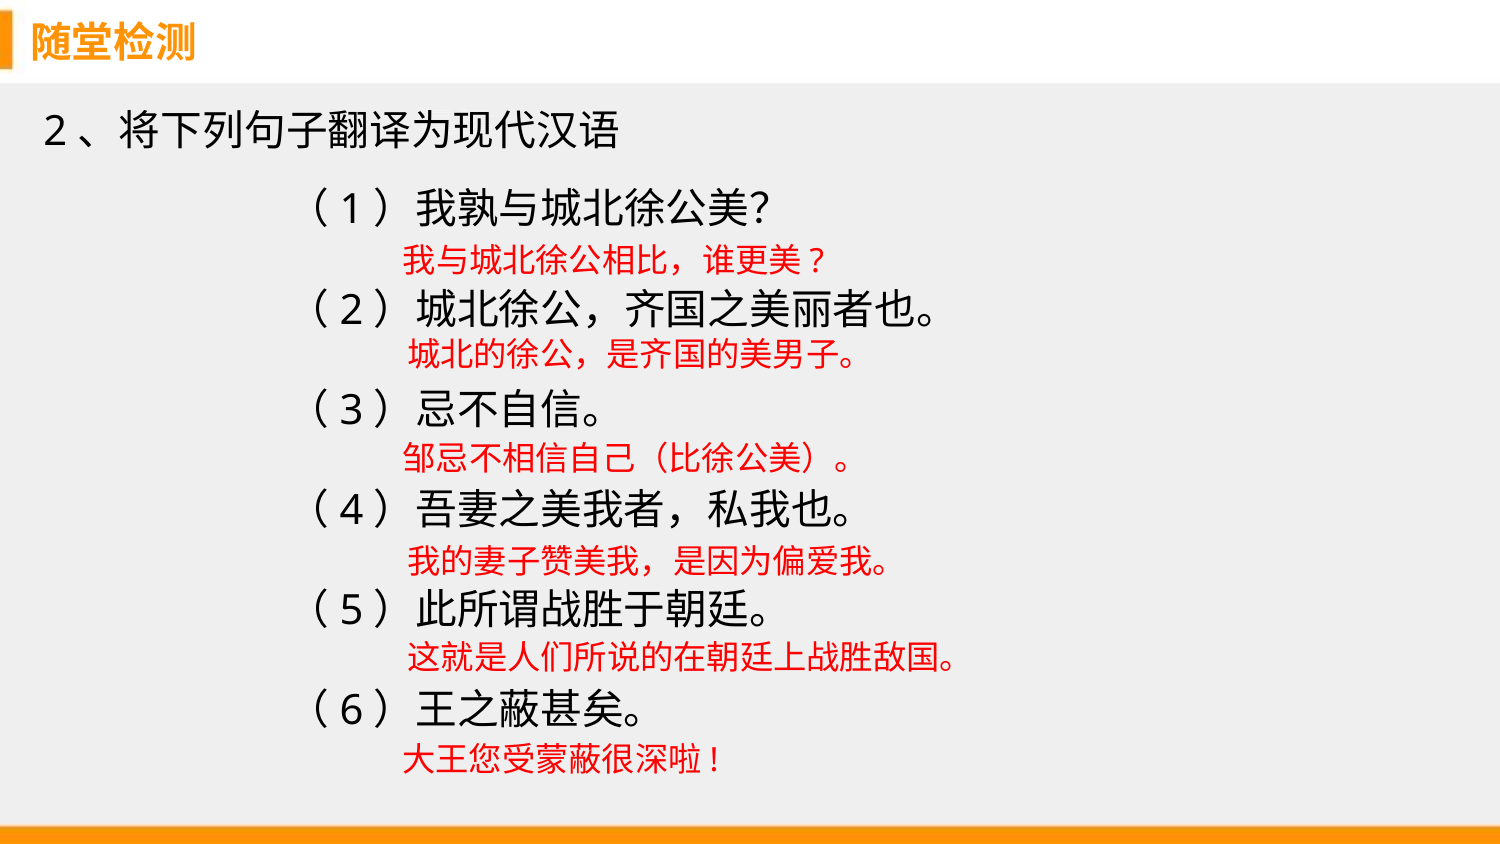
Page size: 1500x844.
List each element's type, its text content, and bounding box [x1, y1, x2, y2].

text_box 我与城北徐公相比，谁更美? [387, 231, 1031, 287]
text_box 大王您受蒙蔽很深啦! [387, 730, 743, 786]
text_box 我的妻子赞美我，是因为偏爱我。 [392, 533, 929, 588]
text_box 城北的徐公，是齐国的美男子。 [392, 325, 896, 381]
picture [0, 0, 1500, 844]
text_box 2、将下列句子翻译为现代汉语 [28, 96, 1031, 162]
text_box 邹忌不相信自己（比徐公美）。 [387, 430, 1164, 485]
text_box 随堂检测 [15, 0, 239, 82]
text_box 这就是人们所说的在朝廷上战胜敌国。 [392, 628, 996, 684]
text_box （1）我孰与城北徐公美？ （2）城北徐公，齐国之美丽者也。 （3）忌不自信。 （4）吾妻之美我者，私我也。 （5）此所谓战胜于朝廷。 （6）王之蔽甚矣。 [273, 174, 1177, 740]
